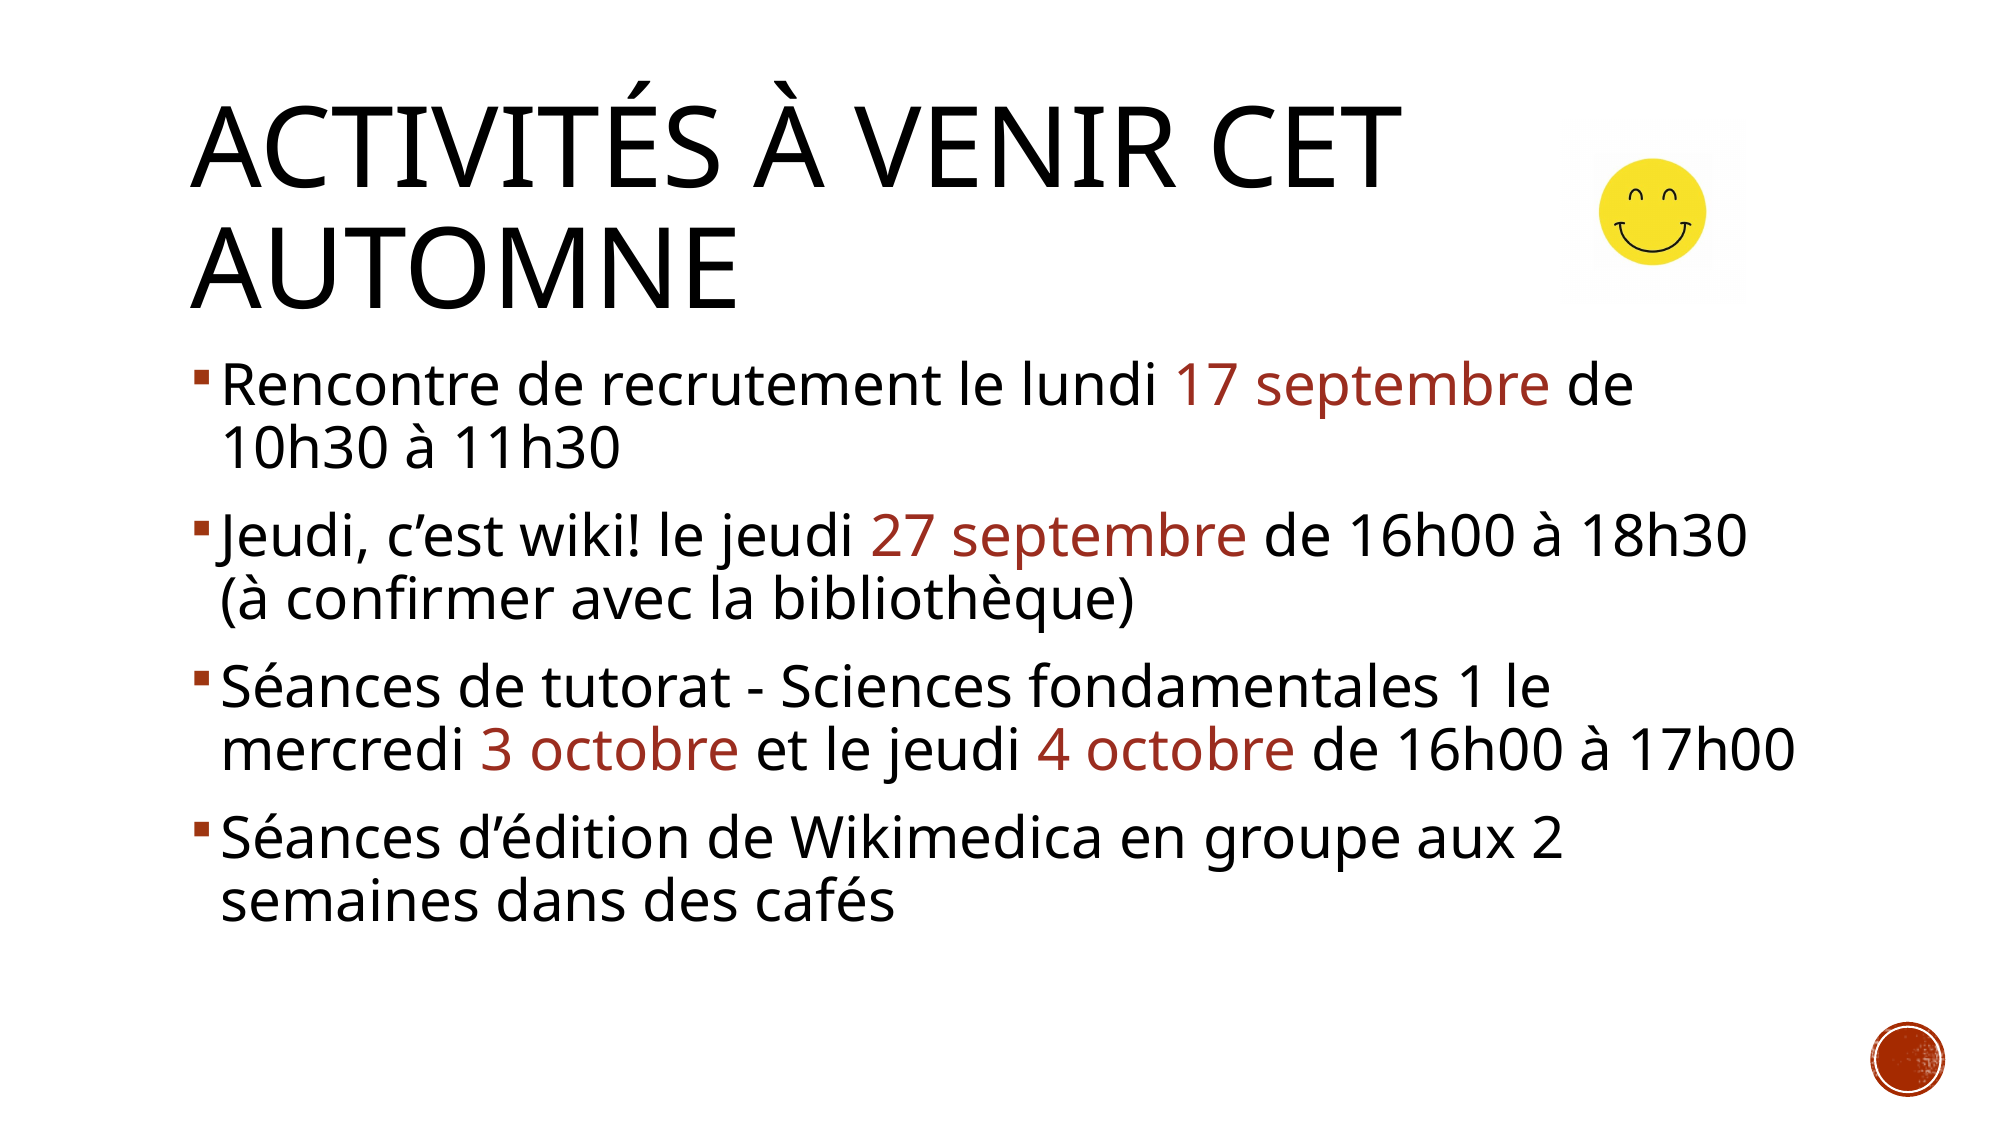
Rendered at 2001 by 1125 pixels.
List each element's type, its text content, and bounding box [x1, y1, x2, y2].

title Activités à venir cet automne [175, 79, 1826, 344]
picture [1560, 119, 1746, 304]
list Rencontre de recrutement le lundi 17 septembre de 10h30 à 11h30 Jeudi, c’est wiki! le jeudi 27 septembre de 16h00 à 18h30 (à confirmer avec la bibliothèque) Séances de tutorat - Sciences fondamentales 1 le mercredi 3 octobre et le jeudi 4 octobre de 16h00 à 17h00 Séances d’édition de Wikimedica en groupe aux 2 semaines dans des cafés [175, 348, 1826, 1013]
